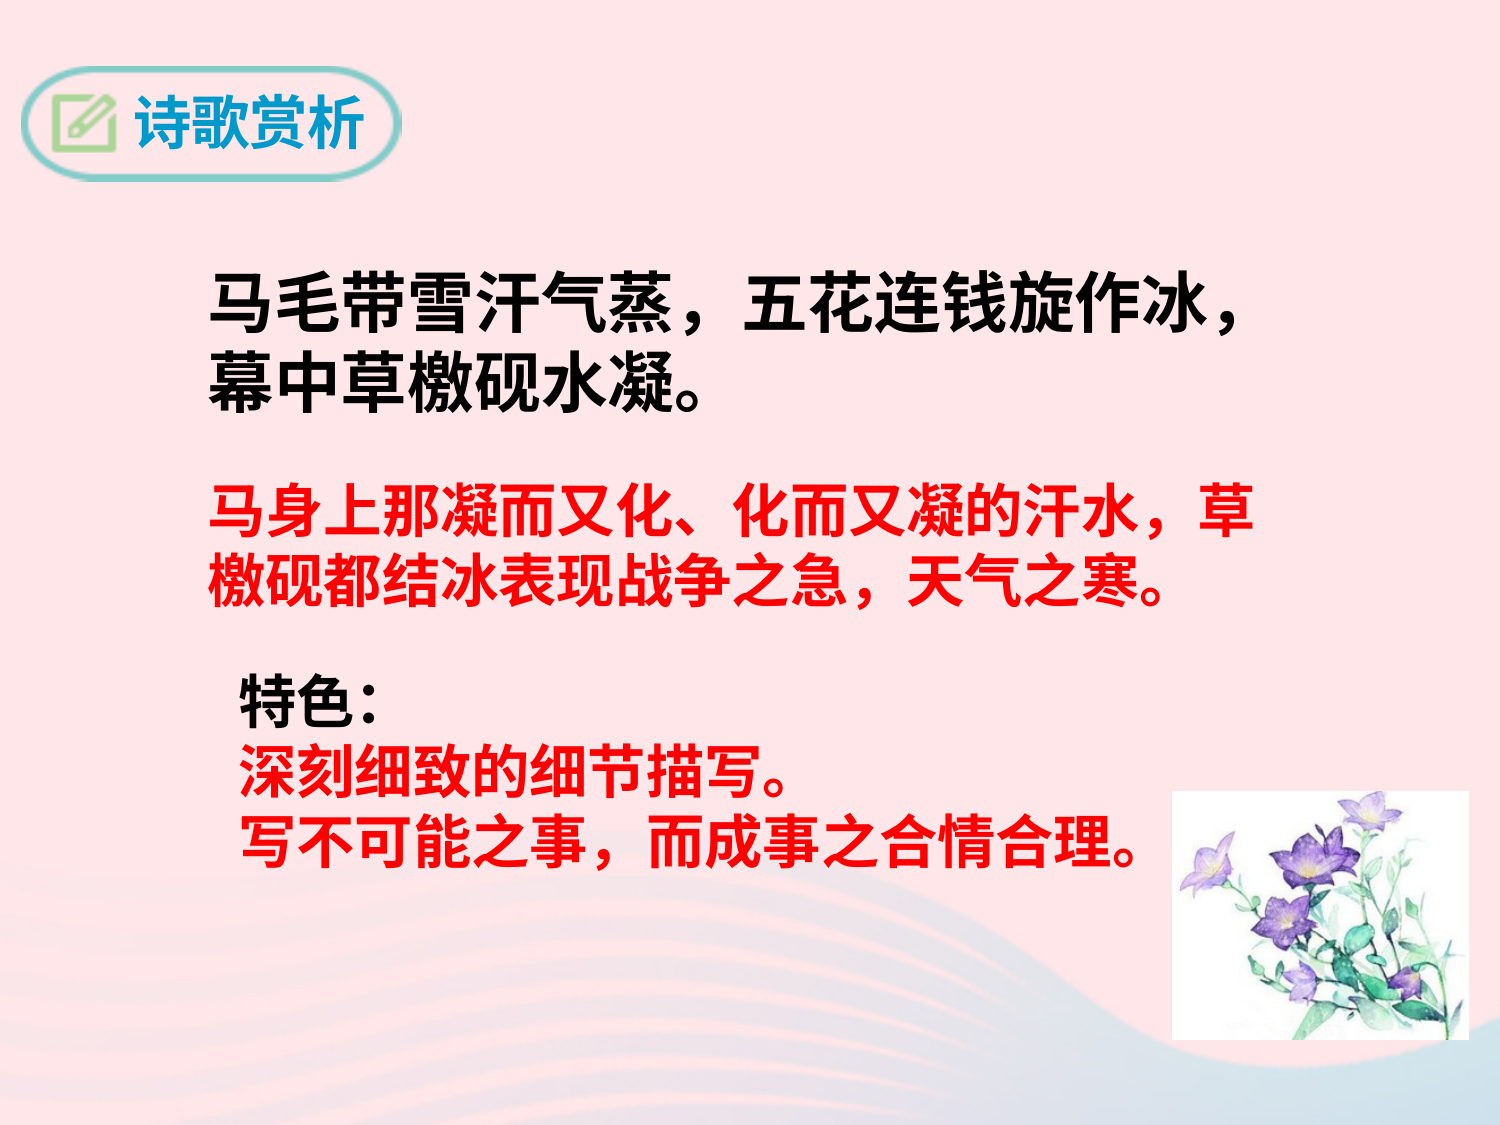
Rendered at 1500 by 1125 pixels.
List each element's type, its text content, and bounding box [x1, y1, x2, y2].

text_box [20, 66, 402, 182]
text_box 特色： 深刻细致的细节描写。 写不可能之事，而成事之合情合理。 [223, 657, 1248, 883]
text_box 马身上那凝而又化、化而又凝的汗水，草檄砚都结冰表现战争之急，天气之寒。 [192, 466, 1283, 622]
text_box 马毛带雪汗气蒸，五花连钱旋作冰，幕中草檄砚水凝。 [192, 253, 1308, 428]
picture [0, 0, 1500, 1125]
